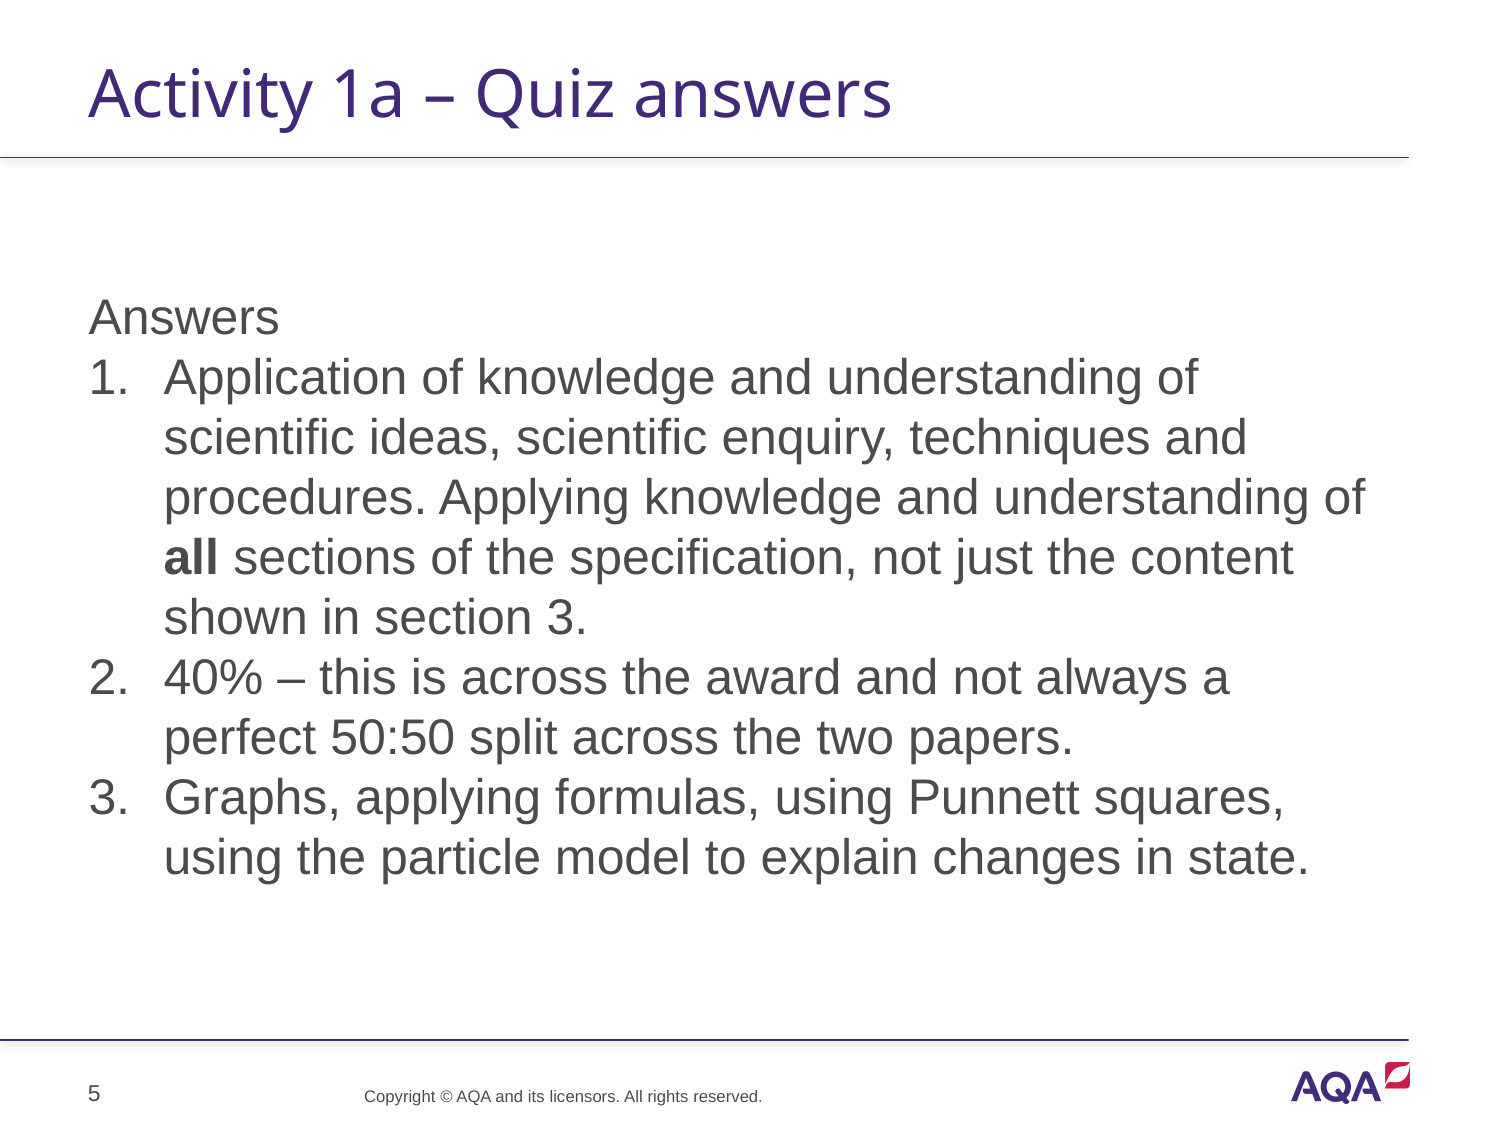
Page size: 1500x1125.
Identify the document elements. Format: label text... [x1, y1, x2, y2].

list Answers Application of knowledge and understanding of scientific ideas, scientific enquiry, techniques and procedures. Applying knowledge and understanding of all sections of the specification, not just the content shown in section 3. 40% – this is across the award and not always a perfect 50:50 split across the two papers. Graphs, applying formulas, using Punnett squares, using the particle model to explain changes in state. [88, 284, 1409, 1007]
picture [1291, 1062, 1410, 1104]
footer Copyright © AQA and its licensors. All rights reserved. [324, 1084, 764, 1124]
title Activity 1a – Quiz answers [88, 72, 1409, 144]
slide_number 5 [72, 1062, 188, 1123]
